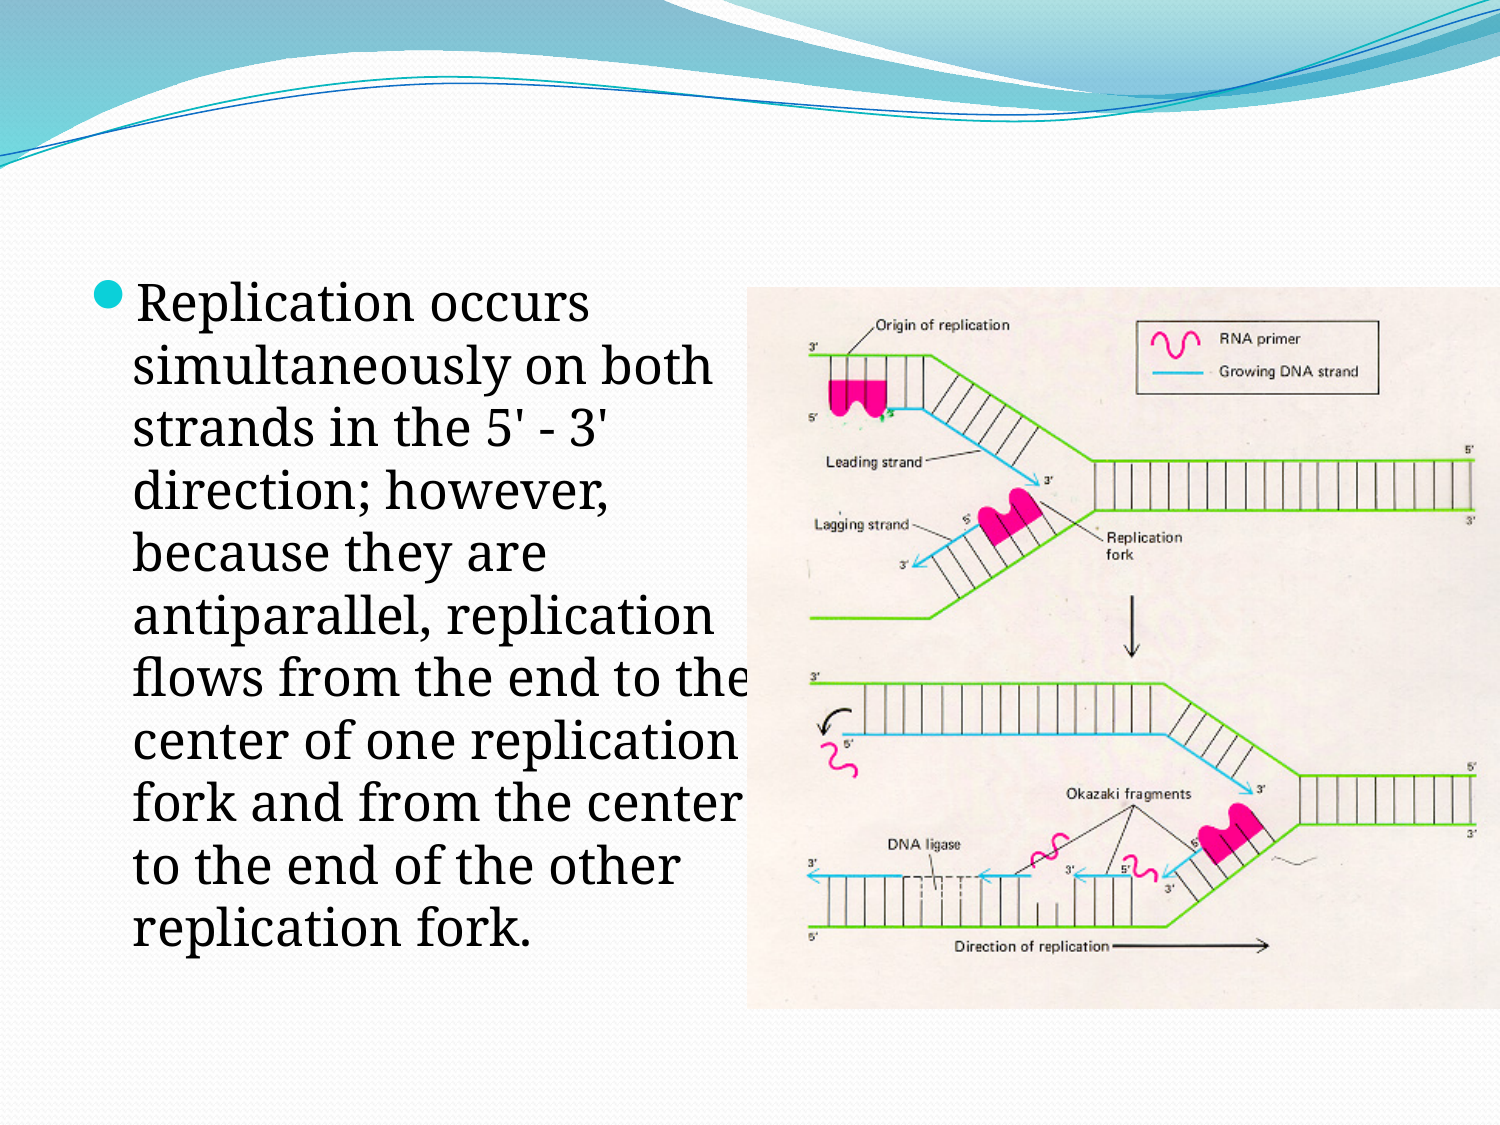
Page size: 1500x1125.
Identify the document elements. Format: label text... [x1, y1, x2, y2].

list Replication occurs simultaneously on both strands in the 5' - 3' direction; however, because they are antiparallel, replication flows from the end to the center of one replication fork and from the center to the end of the other replication fork. [75, 262, 775, 1005]
picture [747, 287, 1500, 1009]
